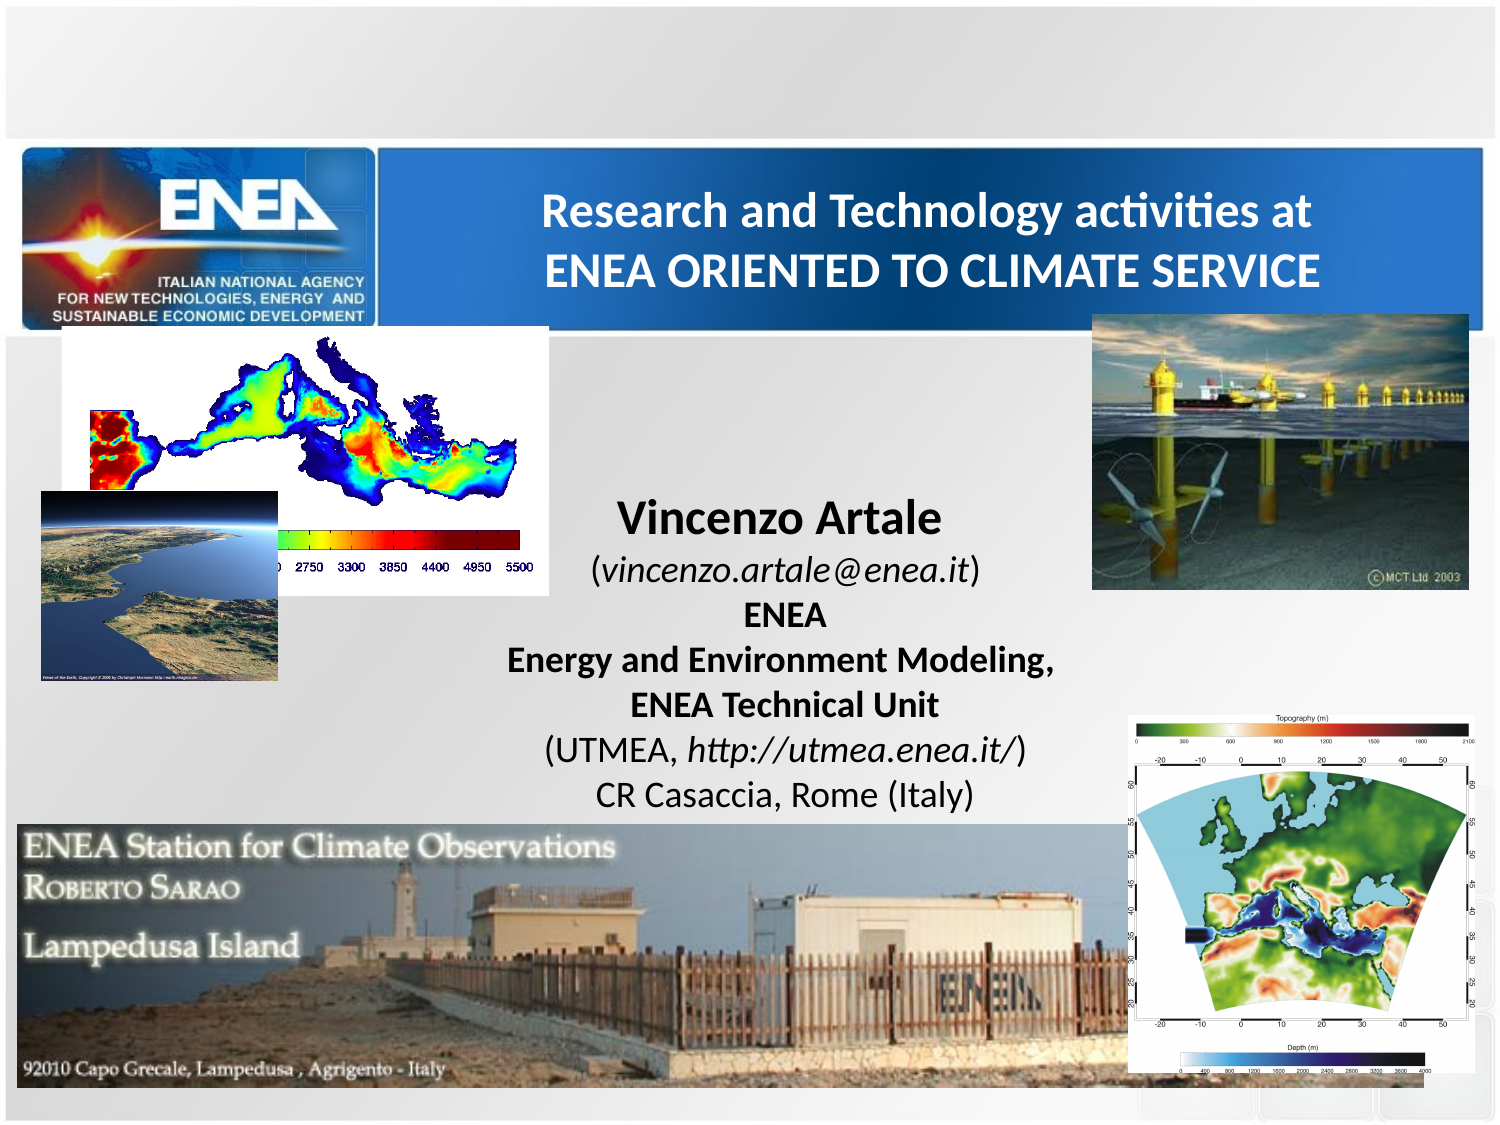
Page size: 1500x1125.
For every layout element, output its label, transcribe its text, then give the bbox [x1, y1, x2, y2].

picture [0, 0, 1500, 1125]
text_box Vincenzo Artale (vincenzo.artale@enea.it) ENEA Energy and Environment Modeling, ENEA Technical Unit (UTMEA, http://utmea.enea.it/) CR Casaccia, Rome (Italy) [70, 432, 1500, 1097]
picture [1092, 314, 1469, 590]
text_box Research and Technology activities at ENEA ORIENTED TO CLIMATE SERVICE [395, 169, 1471, 500]
